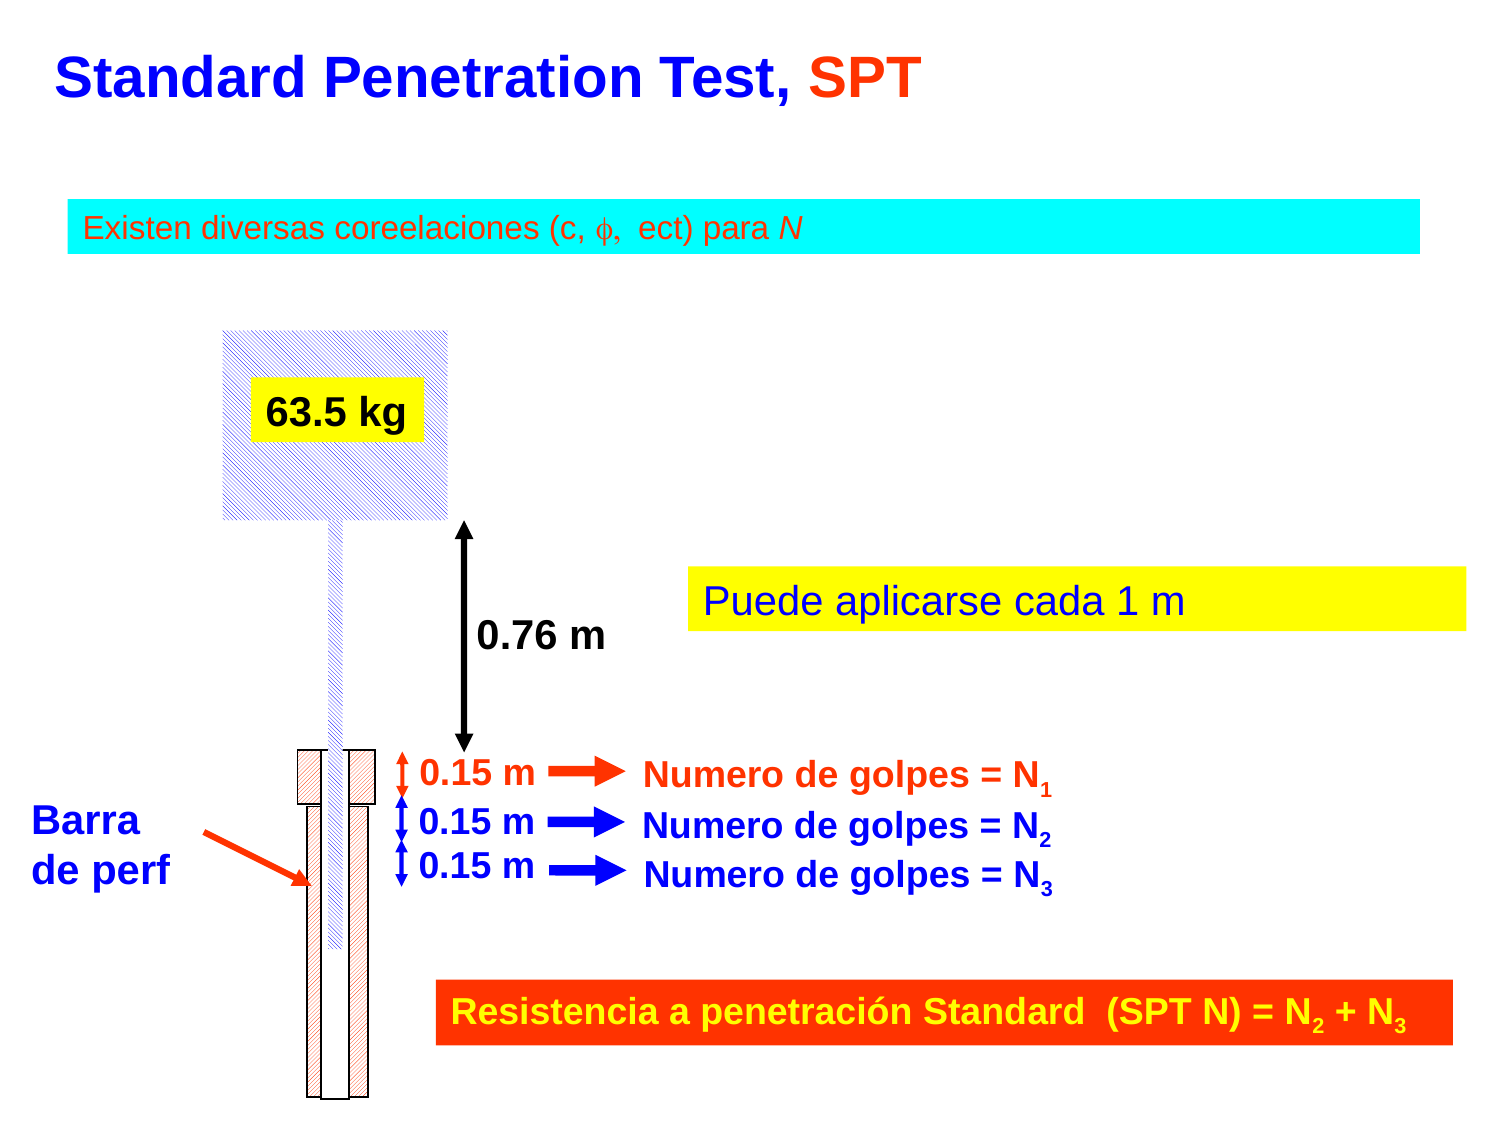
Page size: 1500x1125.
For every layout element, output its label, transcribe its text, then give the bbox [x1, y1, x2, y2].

text_box Puede aplicarse cada 1 m [688, 566, 1467, 632]
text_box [401, 740, 1105, 903]
text_box Resistencia a penetración Standard (SPT N) = N2 + N3 [435, 979, 1453, 1046]
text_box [297, 957, 376, 1100]
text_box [222, 330, 448, 950]
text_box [16, 784, 312, 901]
text_box Standard Penetration Test, SPT [39, 32, 975, 117]
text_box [461, 520, 631, 739]
text_box Existen diversas coreelaciones (c, f, ect) para N [67, 199, 1420, 254]
